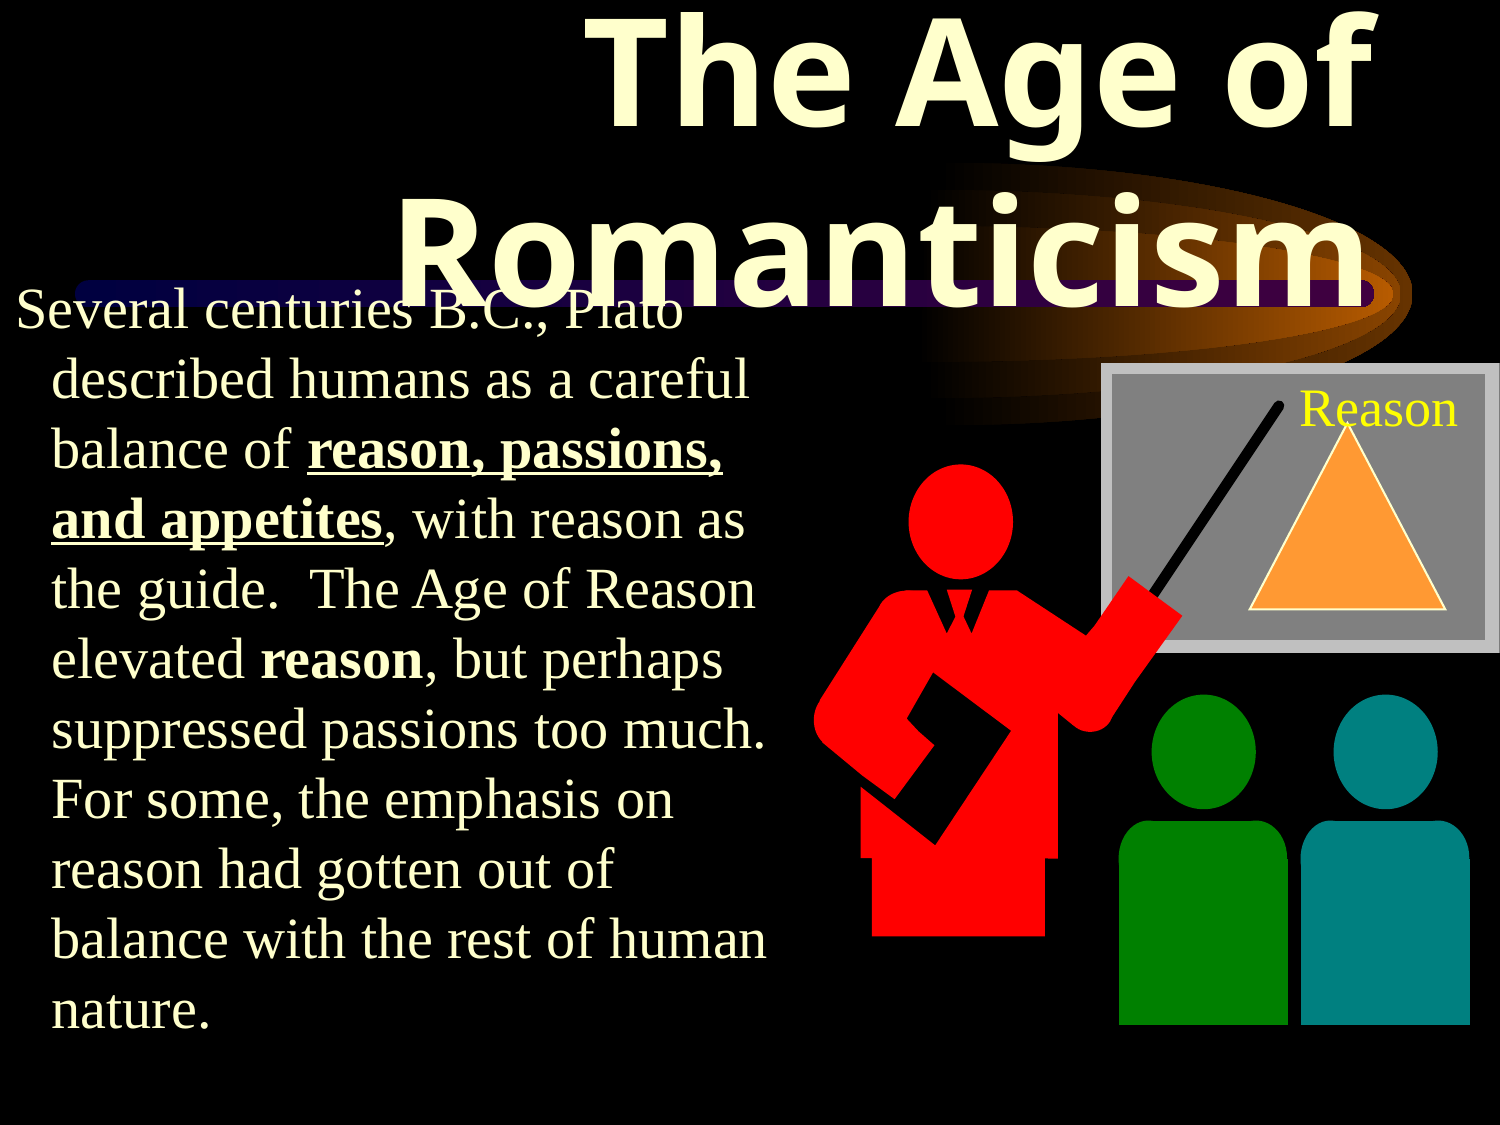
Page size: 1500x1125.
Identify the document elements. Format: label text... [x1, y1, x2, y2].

list Several centuries B.C., Plato described humans as a careful balance of reason, passions, and appetites, with reason as the guide. The Age of Reason elevated reason, but perhaps suppressed passions too much. For some, the emphasis on reason had gotten out of balance with the rest of human nature. [0, 262, 801, 1076]
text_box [812, 362, 1500, 1026]
title The Age of Romanticism [112, 62, 1388, 251]
